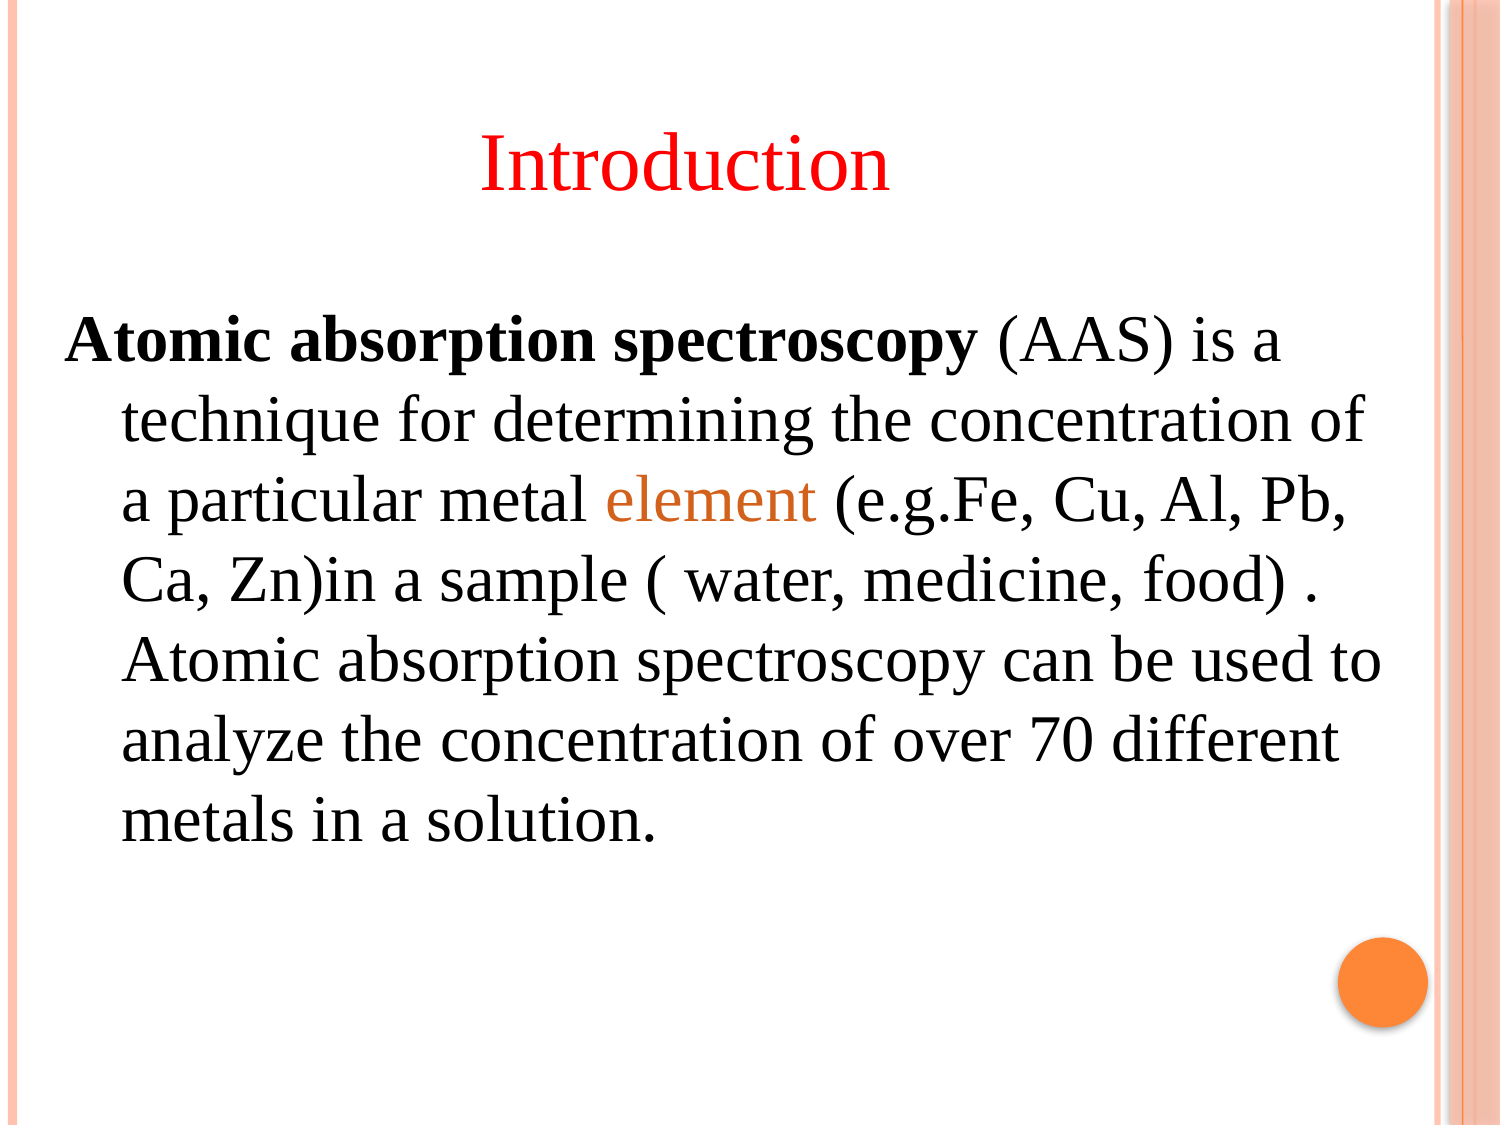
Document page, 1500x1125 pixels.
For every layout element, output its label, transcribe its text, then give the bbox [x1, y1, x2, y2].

text_box Introduction [464, 99, 907, 215]
text_box Atomic absorption spectroscopy (AAS) is a technique for determining the concentration of a particular metal element (e.g.Fe, Cu, Al, Pb, Ca, Zn)in a sample ( water, medicine, food) . Atomic absorption spectroscopy can be used to analyze the concentration of over 70 different metals in a solution. [49, 287, 1400, 900]
